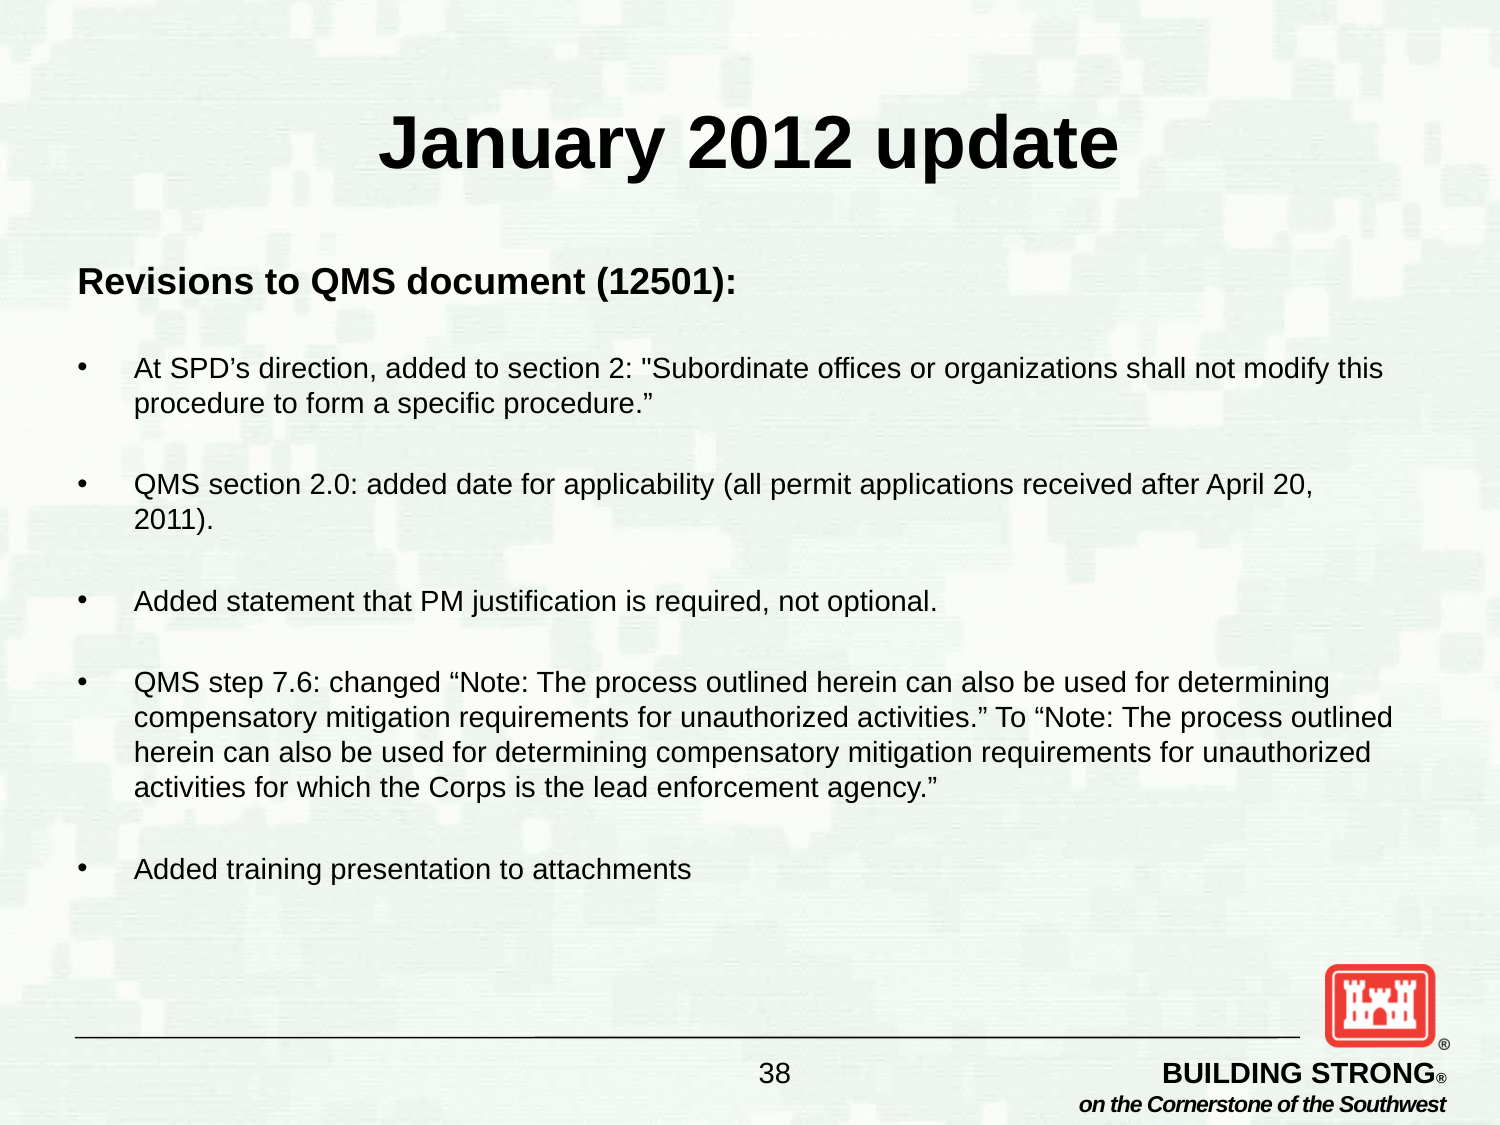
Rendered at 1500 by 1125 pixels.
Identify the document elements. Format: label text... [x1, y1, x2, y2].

list Revisions to QMS document (12501): At SPD’s direction, added to section 2: "Subordinate offices or organizations shall not modify this procedure to form a specific procedure.” QMS section 2.0: added date for applicability (all permit applications received after April 20, 2011). Added statement that PM justification is required, not optional. QMS step 7.6: changed “Note: The process outlined herein can also be used for determining compensatory mitigation requirements for unauthorized activities.” To “Note: The process outlined herein can also be used for determining compensatory mitigation requirements for unauthorized activities for which the Corps is the lead enforcement agency.” Added training presentation to attachments [62, 212, 1413, 976]
picture [0, 0, 1500, 1125]
slide_number 38 [599, 1046, 951, 1125]
title January 2012 update [74, 44, 1426, 233]
